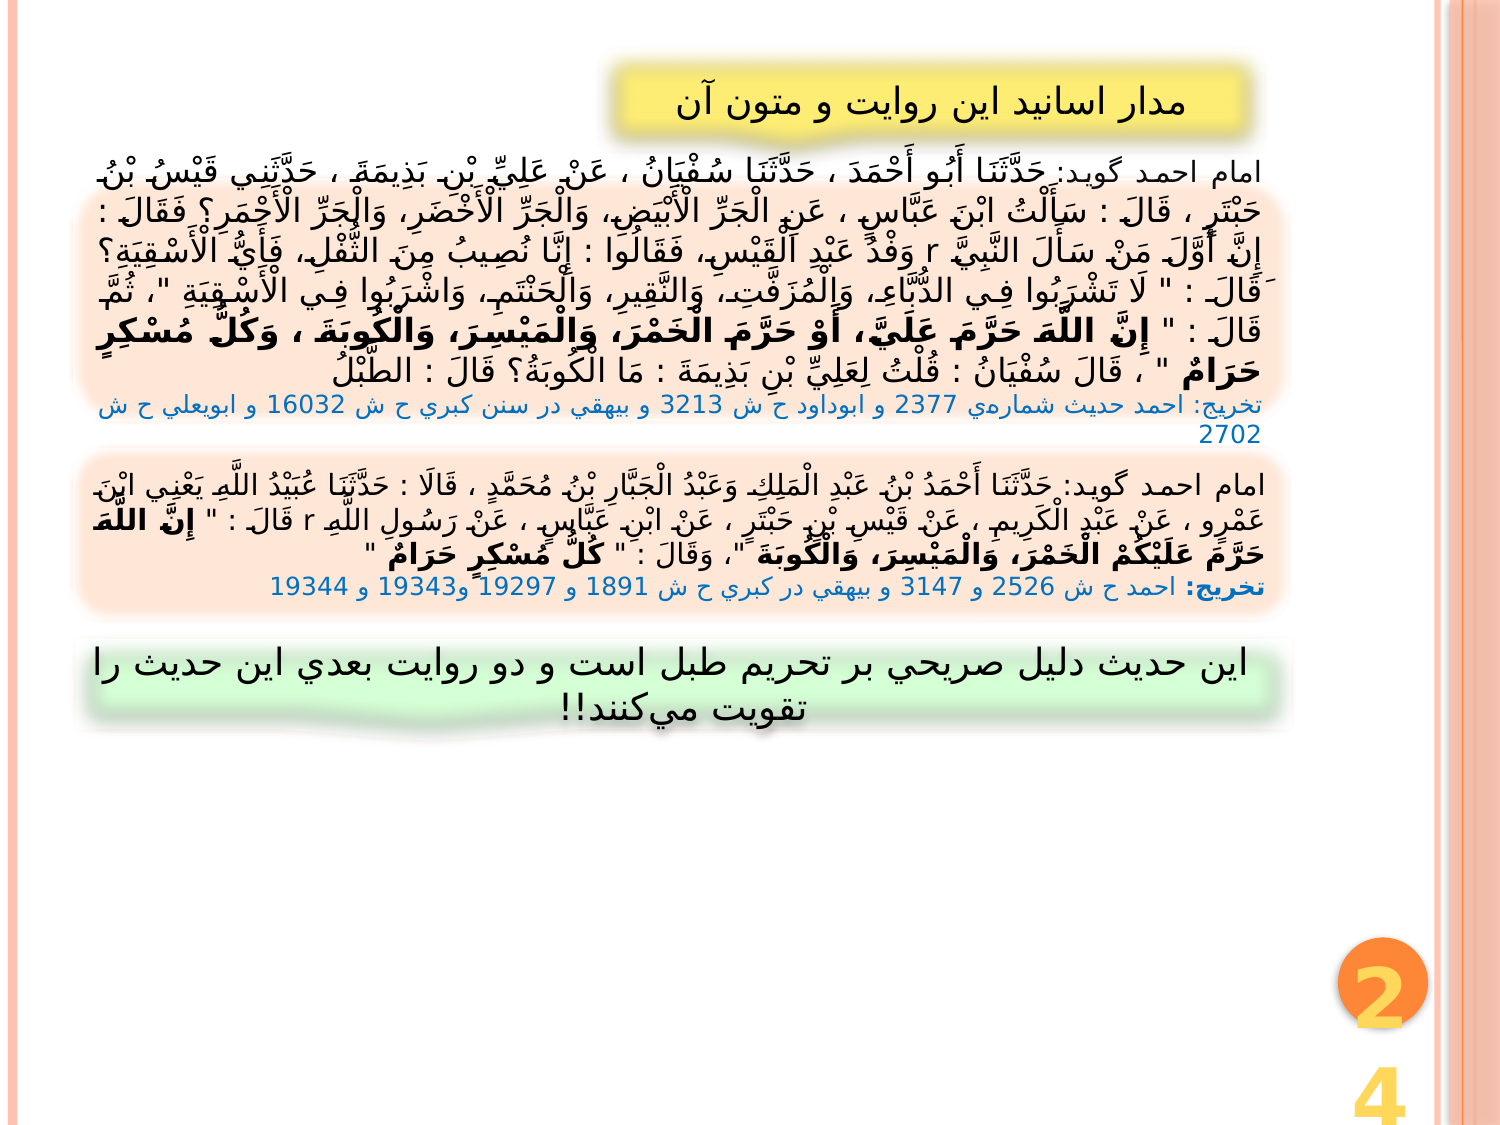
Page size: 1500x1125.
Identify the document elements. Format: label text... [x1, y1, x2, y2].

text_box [82, 187, 1279, 412]
text_box هشام الدستوائي (ثقه) [617, 68, 719, 133]
text_box احمد ح ش 8585 [96, 662, 1271, 719]
text_box عفان (ثقه) [93, 658, 1274, 714]
text_box 24 [1318, 937, 1444, 1125]
text_box امام احمد گويد: حَدَّثَنَا أَحْمَدُ بْنُ عَبْدِ الْمَلِكِ وَعَبْدُ الْجَبَّارِ بْنُ مُحَمَّدٍ ، قَالَا : حَدَّثَنَا عُبَيْدُ اللَّهِ يَعْنِي ابْنَ عَمْرٍو ، عَنْ عَبْدِ الْكَرِيمِ ، عَنْ قَيْسِ بْنِ حَبْتَرٍ ، عَنْ ابْنِ عَبَّاسٍ ، عَنْ رَسُولِ اللَّهِ r قَالَ : " إِنَّ اللَّهَ حَرَّمَ عَلَيْكُمْ الْخَمْرَ، وَالْمَيْسِرَ، وَالْكُوبَةَ "، وَقَالَ : " كُلُّ مُسْكِرٍ حَرَامٌ " تخريج: احمد ح ش 2526 و 3147 و بيهقي در كبري ح ش 1891 و 19297 و19343 و 19344 [84, 459, 1277, 608]
text_box امام احمد گويد: حَدَّثَنَا أَبُو أَحْمَدَ ، حَدَّثَنَا سُفْيَانُ ، عَنْ عَلِيِّ بْنِ بَذِيمَةَ ، حَدَّثَنِي قَيْسُ بْنُ حَبْتَرٍ ، قَالَ : سَأَلْتُ ابْنَ عَبَّاسٍ ، عَنِ الْجَرِّ الْأَبْيَضِ، وَالْجَرِّ الْأَخْضَرِ، وَالْجَرِّ الْأَحْمَرِ؟ فَقَالَ : إِنَّ أَوَّلَ مَنْ سَأَلَ النَّبِيَّ r وَفْدُ عَبْدِ الْقَيْسِ، فَقَالُوا : إِنَّا نُصِيبُ مِنَ الثُّفْلِ، فَأَيُّ الْأَسْقِيَةِ؟ َقَالَ : " لَا تَشْرَبُوا فِي الدُّبَّاءِ، وَالْمُزَفَّتِ، وَالنَّقِيرِ، وَالْحَنْتَمِ، وَاشْرَبُوا فِي الْأَسْقِيَةِ "، ثُمَّ قَالَ : " إِنَّ اللَّهَ حَرَّمَ عَلَيَّ، أَوْ حَرَّمَ الْخَمْرَ، وَالْمَيْسِرَ، وَالْكُوبَةَ ، وَكُلُّ مُسْكِرٍ حَرَامٌ " ، قَالَ سُفْيَانُ : قُلْتُ لِعَلِيِّ بْنِ بَذِيمَةَ : مَا الْكُوبَةُ؟ قَالَ : الطَّبْلُ تخريج: احمد حديث شماره‌ي 2377 و ابوداود ح ش 3213 و بيهقي در سنن كبري ح ش 16032 و ابويعلي ح ش 2702 [85, 190, 1277, 410]
text_box مدار اسانيد اين روايت و متون آن [629, 78, 1235, 130]
text_box اين حديث دليل صريحي بر تحريم طبل است و دو روايت بعدي اين حديث را تقويت مي‌كنند!! [106, 670, 1261, 709]
text_box 54 [620, 72, 1244, 140]
